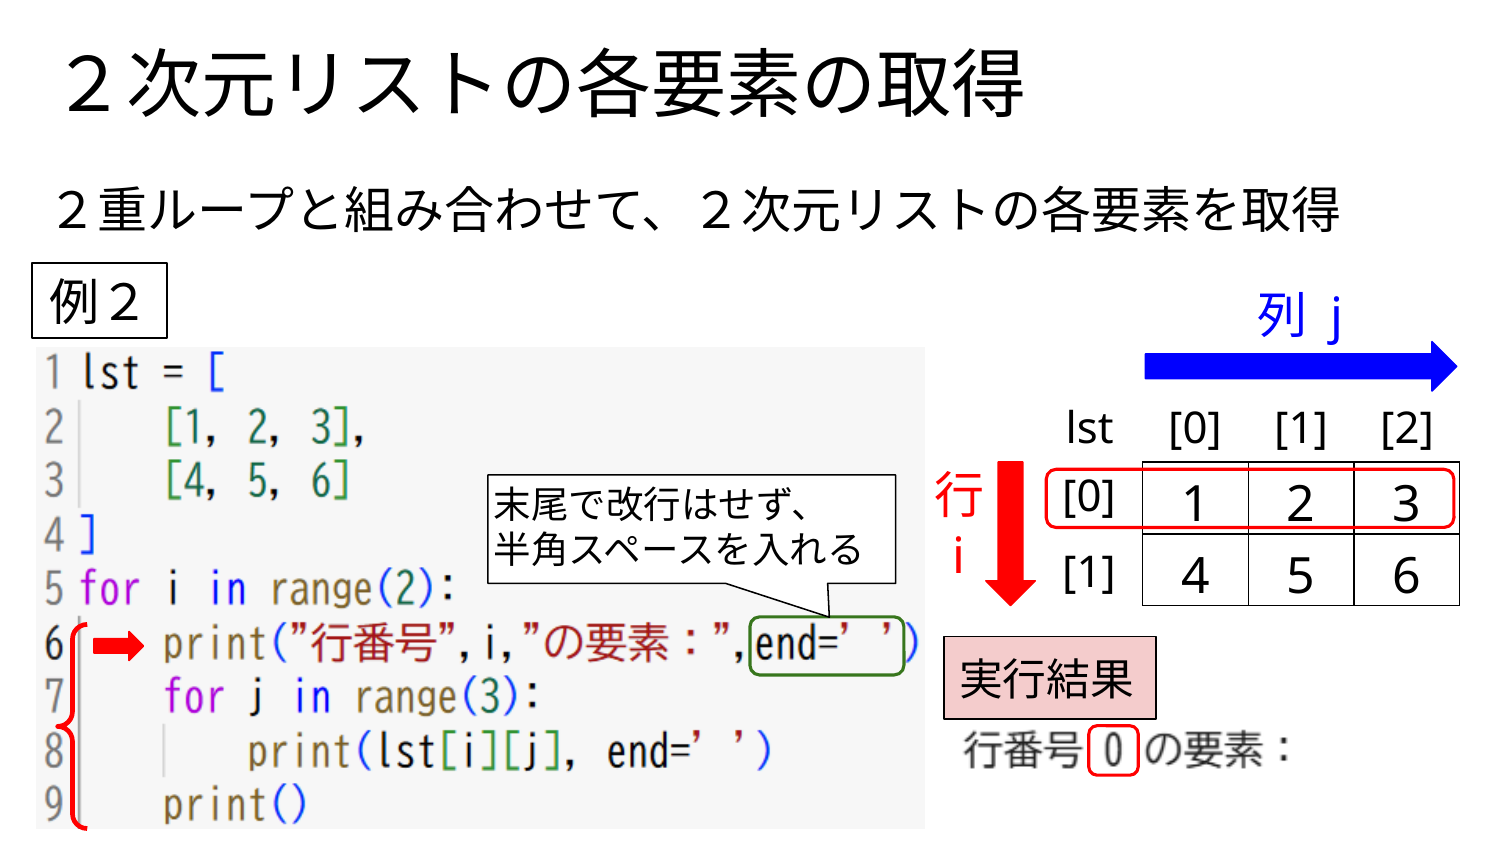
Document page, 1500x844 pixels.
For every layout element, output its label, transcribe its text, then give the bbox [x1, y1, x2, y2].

text_box [1046, 469, 1454, 528]
picture [36, 346, 925, 829]
text_box [0] [1145, 384, 1245, 469]
text_box [1] [1251, 384, 1351, 469]
table_header 1 [1143, 528, 1248, 533]
table_header 2 [1249, 528, 1353, 533]
table_header 3 [1355, 463, 1459, 533]
text_box [1145, 341, 1457, 392]
text_box 実行結果 [944, 636, 1157, 719]
text_box 列 j [1242, 268, 1360, 358]
table_cell 5 [1249, 535, 1353, 605]
title ２次元リストの各要素の取得 [36, 21, 1435, 131]
text_box [1] [1039, 528, 1139, 612]
table_cell 4 [1143, 535, 1248, 605]
text_box 行 i [930, 448, 999, 598]
table_cell 6 [1355, 535, 1459, 605]
text_box lst [1040, 384, 1139, 469]
text_box [2] [1357, 384, 1457, 469]
picture [954, 719, 1311, 779]
text_box 例２ [32, 263, 167, 338]
text_box [999, 461, 1036, 606]
text_box [0] [1039, 452, 1054, 528]
text_box ２重ループと組み合わせて、２次元リストの各要素を取得 [32, 163, 1380, 254]
